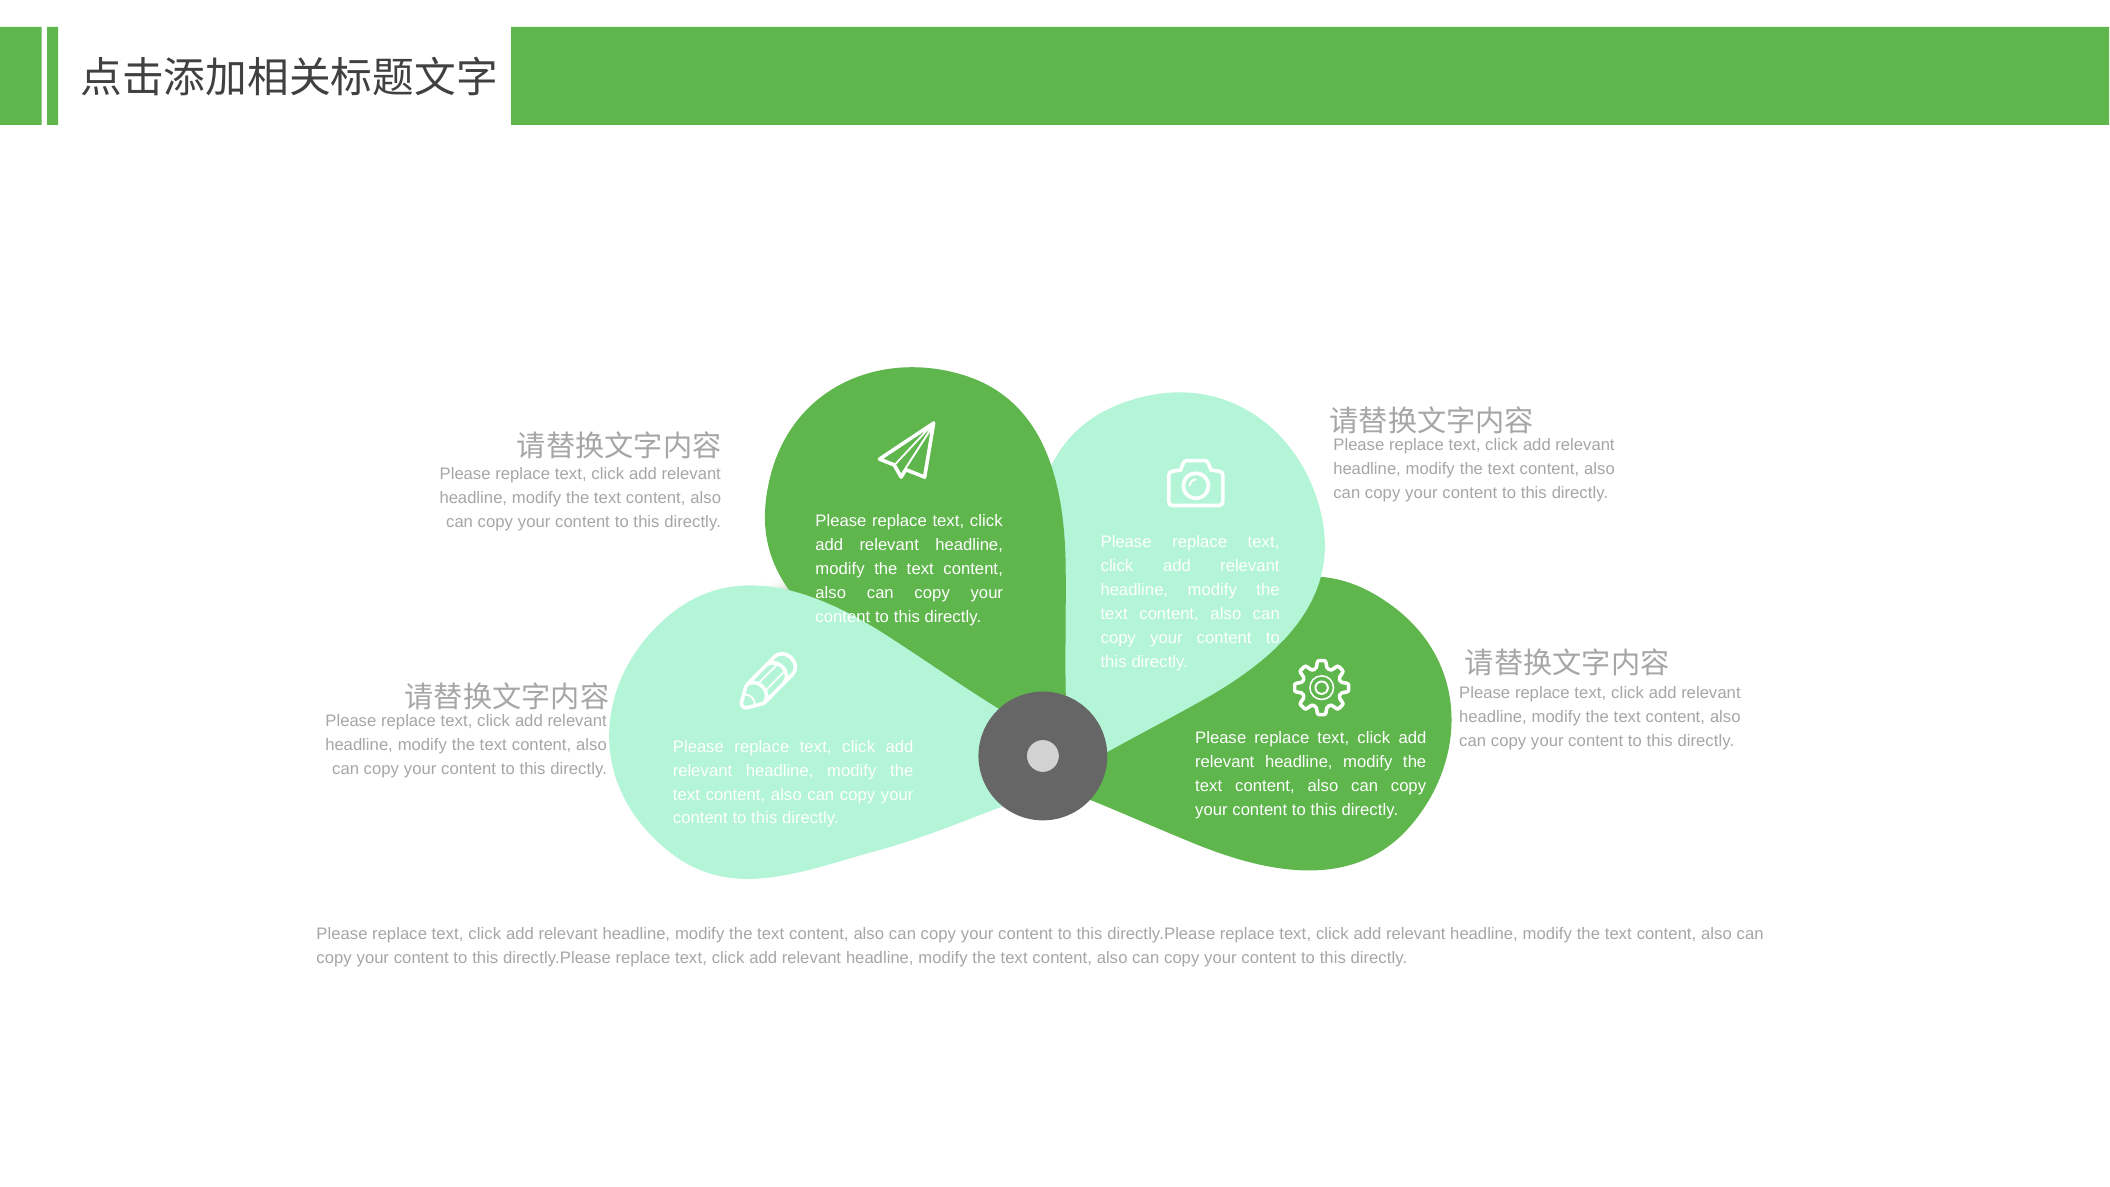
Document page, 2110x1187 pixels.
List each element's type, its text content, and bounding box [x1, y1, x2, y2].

text_box Please replace text, click add relevant headline, modify the text content, also can copy your content to this directly.Please replace text, click add relevant headline, modify the text content, also can copy your content to this directly.Please replace text, click add relevant headline, modify the text content, also can copy your content to this directly. [316, 918, 1793, 967]
text_box 点击添加相关标题文字 [65, 43, 513, 108]
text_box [295, 671, 611, 777]
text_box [1459, 637, 1771, 749]
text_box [624, 373, 1442, 921]
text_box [1442, 395, 1644, 501]
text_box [409, 420, 624, 530]
